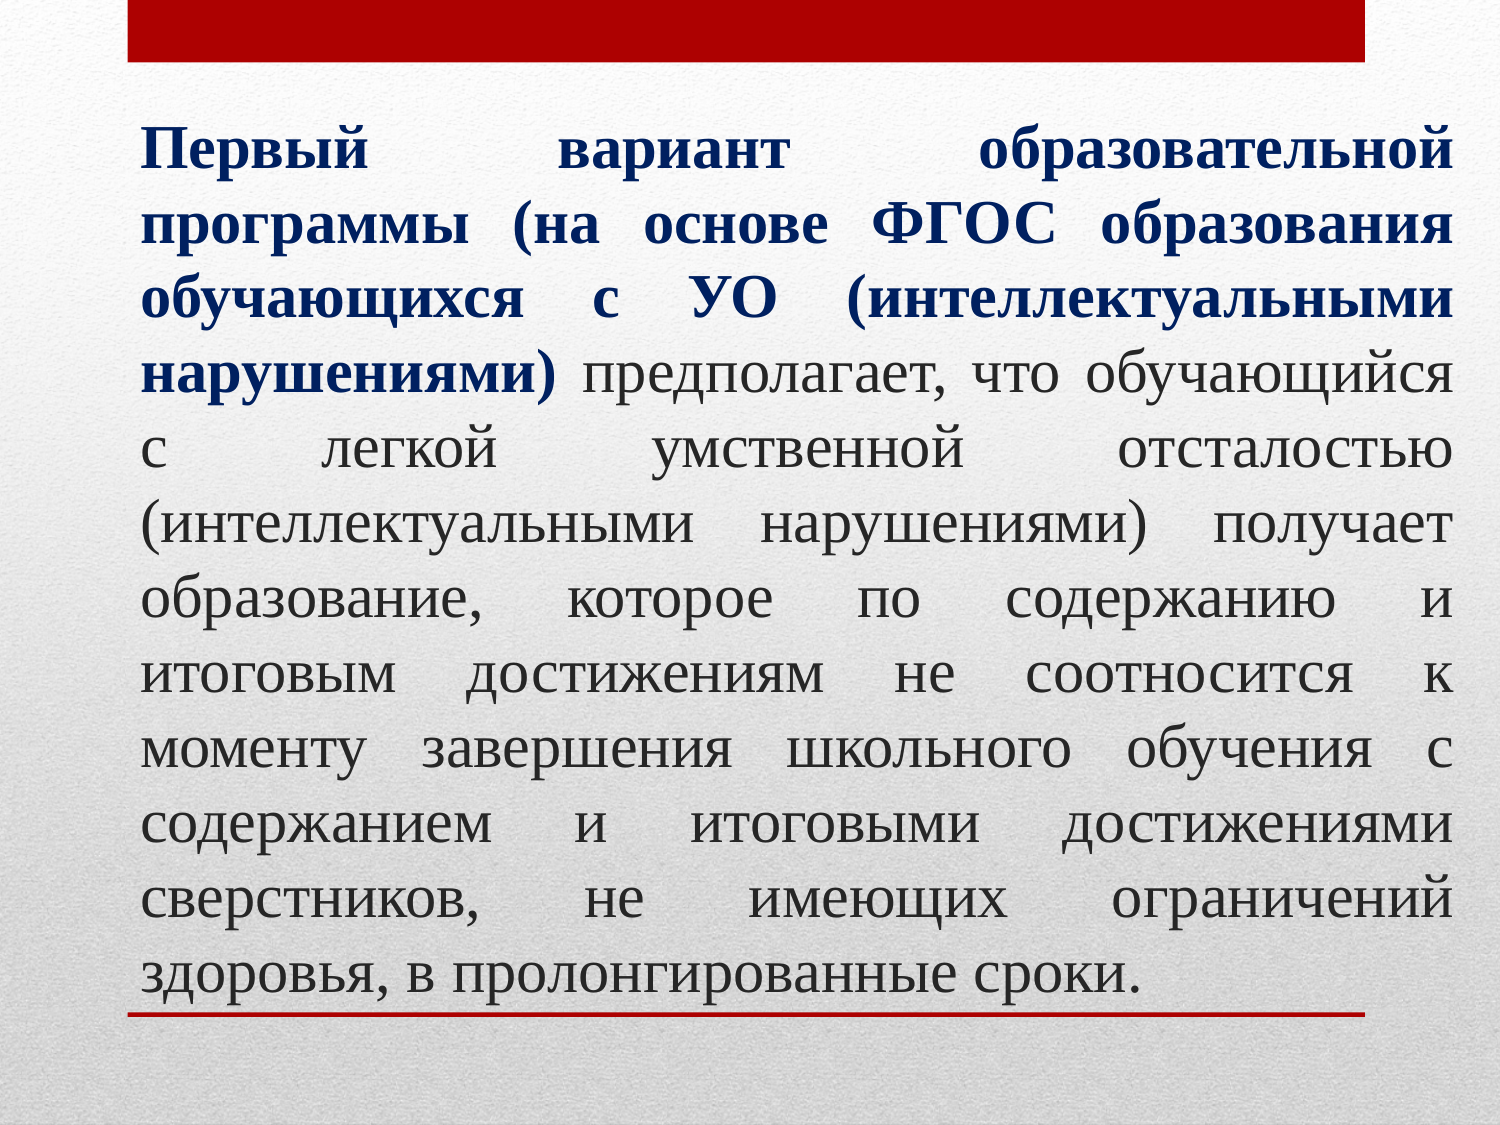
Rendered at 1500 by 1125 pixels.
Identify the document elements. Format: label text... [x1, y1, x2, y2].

title Первый вариант образовательной программы (на основе ФГОС образования обучающихся с УО (интеллектуальными нарушениями) предполагает, что обучающийся с легкой умственной отсталостью (интеллектуальными нарушениями) получает образование, которое по содержанию и итоговым достижениям не соотносится к моменту завершения школьного обучения с содержанием и итоговыми достижениями сверстников, не имеющих ограничений здоровья, в пролонгированные сроки. [125, 750, 1471, 1013]
